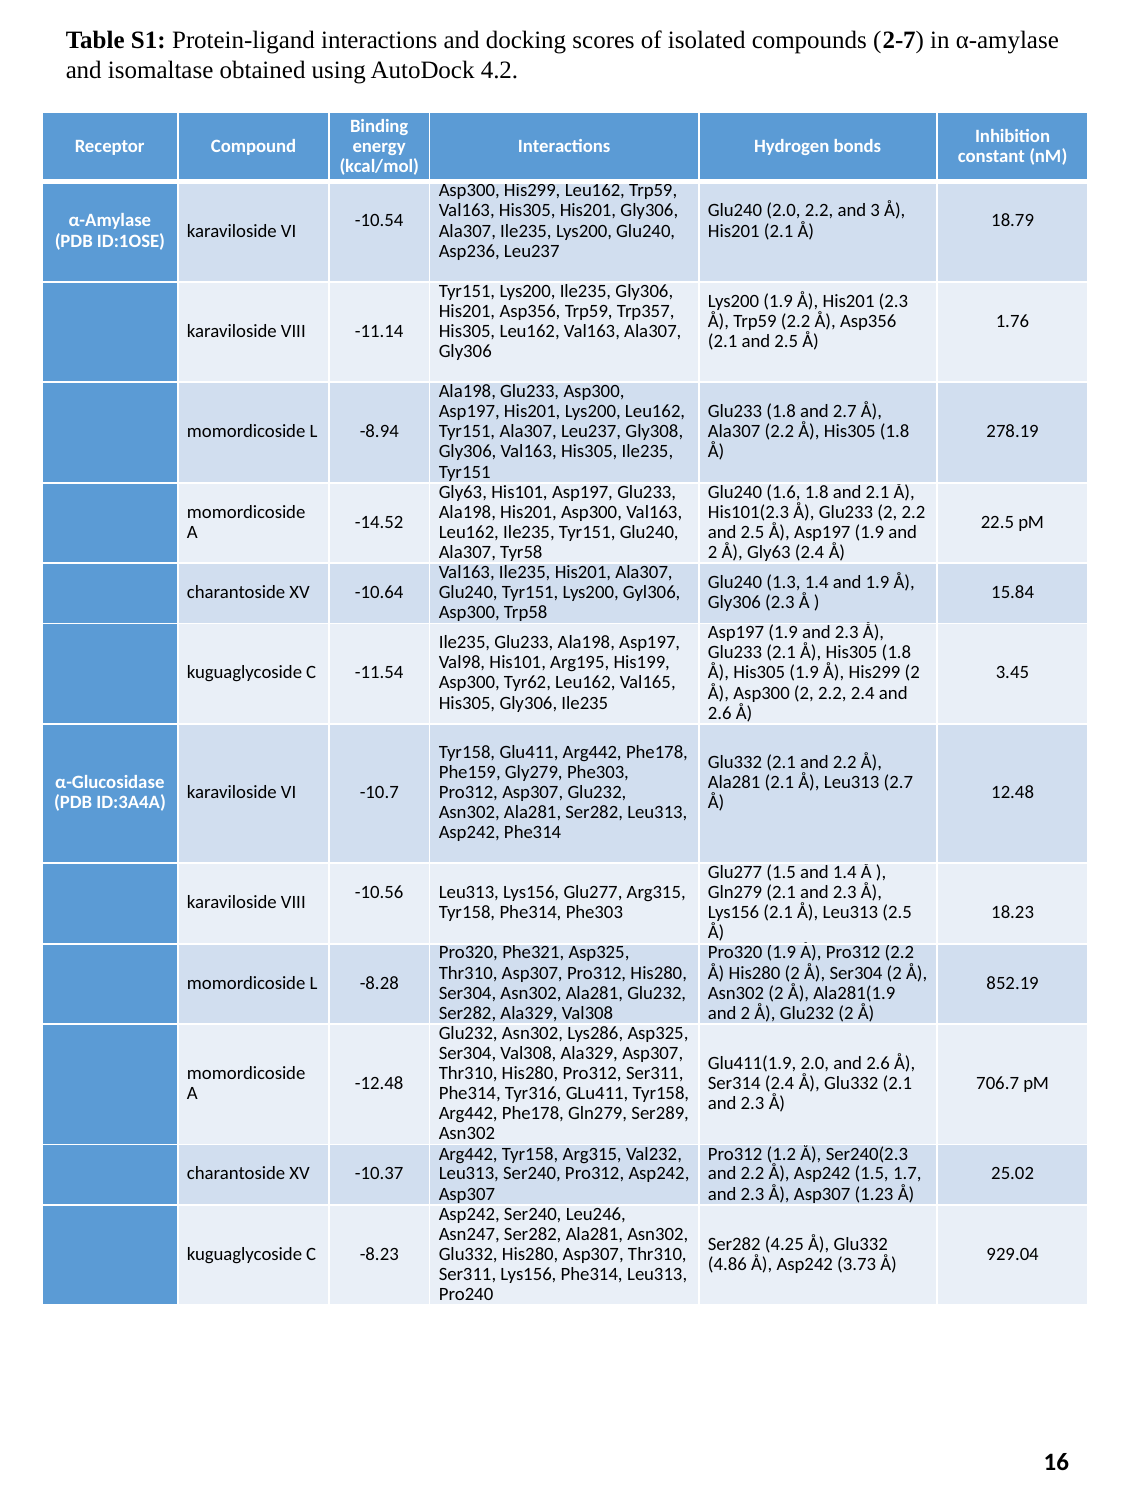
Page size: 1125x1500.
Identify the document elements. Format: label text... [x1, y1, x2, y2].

table_cell [43, 484, 177, 562]
slide_number 16 [831, 1420, 1085, 1500]
table_cell karaviloside VIII [179, 283, 328, 381]
table_cell [43, 283, 177, 381]
table_cell -14.52 [330, 484, 429, 562]
table_header Binding energy (kcal/mol) [330, 113, 429, 179]
table_cell -10.37 [330, 1145, 429, 1204]
table_cell Asp197 (1.9 and 2.3 Å), Glu233 (2.1 Å), His305 (1.8 Å), His305 (1.9 Å), His299 (2 Å), Asp300 (2, 2.2, 2.4 and 2.6 Å) [700, 624, 936, 723]
table_cell [43, 1025, 177, 1144]
table_cell charantoside XV [179, 1145, 328, 1204]
table_cell momordicoside L [179, 945, 328, 1023]
table_cell Pro320 (1.9 Å), Pro312 (2.2 Å) His280 (2 Å), Ser304 (2 Å), Asn302 (2 Å), Ala281(1.9 and 2 Å), Glu232 (2 Å) [700, 945, 936, 1023]
table_cell Glu232, Asn302, Lys286, Asp325, Ser304, Val308, Ala329, Asp307, Thr310, His280, Pro312, Ser311, Phe314, Tyr316, GLu411, Tyr158, Arg442, Phe178, Gln279, Ser289, Asn302 [430, 1025, 698, 1144]
table_cell Pro320, Phe321, Asp325, Thr310, Asp307, Pro312, His280, Ser304, Asn302, Ala281, Glu232, Ser282, Ala329, Val308 [430, 945, 698, 1023]
table_cell kuguaglycoside C [179, 1206, 328, 1304]
table_cell Glu332 (2.1 and 2.2 Å), Ala281 (2.1 Å), Leu313 (2.7 Å) [700, 725, 936, 862]
table_cell Glu240 (2.0, 2.2, and 3 Å), His201 (2.1 Å) [700, 184, 936, 281]
table_cell Ile235, Glu233, Ala198, Asp197, Val98, His101, Arg195, His199, Asp300, Tyr62, Leu162, Val165, His305, Gly306, Ile235 [430, 624, 698, 723]
table_cell Arg442, Tyr158, Arg315, Val232, Leu313, Ser240, Pro312, Asp242, Asp307 [430, 1145, 698, 1204]
table_cell Leu313, Lys156, Glu277, Arg315, Tyr158, Phe314, Phe303 [430, 864, 698, 943]
table_cell -12.48 [330, 1025, 429, 1144]
table_cell Glu240 (1.6, 1.8 and 2.1 Å), His101(2.3 Å), Glu233 (2, 2.2 and 2.5 Å), Asp197 (1.9 and 2 Å), Gly63 (2.4 Å) [700, 484, 936, 562]
table_cell -8.23 [330, 1206, 429, 1304]
table_cell 15.84 [938, 564, 1087, 623]
table_cell Asp242, Ser240, Leu246, Asn247, Ser282, Ala281, Asn302, Glu332, His280, Asp307, Thr310, Ser311, Lys156, Phe314, Leu313, Pro240 [430, 1206, 698, 1304]
table_cell momordicoside A [179, 1025, 328, 1144]
table_cell -10.7 [330, 725, 429, 862]
table_cell Ala198, Glu233, Asp300, Asp197, His201, Lys200, Leu162, Tyr151, Ala307, Leu237, Gly308, Gly306, Val163, His305, Ile235, Tyr151 [430, 383, 698, 482]
table_cell 18.79 [938, 184, 1087, 281]
table_cell Glu240 (1.3, 1.4 and 1.9 Å), Gly306 (2.3 Å ) [700, 564, 936, 623]
table_cell Asp300, His299, Leu162, Trp59, Val163, His305, His201, Gly306, Ala307, Ile235, Lys200, Glu240, Asp236, Leu237 [430, 184, 698, 281]
table_cell Gly63, His101, Asp197, Glu233, Ala198, His201, Asp300, Val163, Leu162, Ile235, Tyr151, Glu240, Ala307, Tyr58 [430, 484, 698, 562]
table_cell -11.14 [330, 283, 429, 381]
table_cell [43, 624, 177, 723]
table_cell Tyr158, Glu411, Arg442, Phe178, Phe159, Gly279, Phe303, Pro312, Asp307, Glu232, Asn302, Ala281, Ser282, Leu313, Asp242, Phe314 [430, 725, 698, 862]
table_cell Lys200 (1.9 Å), His201 (2.3 Å), Trp59 (2.2 Å), Asp356 (2.1 and 2.5 Å) [700, 283, 936, 381]
table_cell -10.56 [330, 864, 429, 943]
table_cell Pro312 (1.2 Å), Ser240(2.3 and 2.2 Å), Asp242 (1.5, 1.7, and 2.3 Å), Asp307 (1.23 Å) [700, 1145, 936, 1204]
table_cell karaviloside VI [179, 725, 328, 862]
table_cell Glu411(1.9, 2.0, and 2.6 Å), Ser314 (2.4 Å), Glu332 (2.1 and 2.3 Å) [700, 1025, 936, 1144]
table_cell [43, 564, 177, 623]
table_header Receptor [43, 113, 177, 179]
table_cell [43, 1206, 177, 1304]
table_cell 929.04 [938, 1206, 1087, 1304]
table_cell 22.5 pM [938, 484, 1087, 562]
table_cell kuguaglycoside C [179, 624, 328, 723]
table_cell -10.64 [330, 564, 429, 623]
table_cell [43, 383, 177, 482]
table_header Inhibition constant (nM) [938, 113, 1087, 179]
table_cell charantoside XV [179, 564, 328, 623]
table_cell 278.19 [938, 383, 1087, 482]
table_cell Glu233 (1.8 and 2.7 Å), Ala307 (2.2 Å), His305 (1.8 Å) [700, 383, 936, 482]
table_cell -8.28 [330, 945, 429, 1023]
table_header Hydrogen bonds [700, 113, 936, 179]
table_cell [43, 1145, 177, 1204]
table_cell Ser282 (4.25 Å), Glu332 (4.86 Å), Asp242 (3.73 Å) [700, 1206, 936, 1304]
table_header Compound [179, 113, 328, 179]
text_box Table S1: Protein-ligand interactions and docking scores of isolated compounds (2-7) in α-amylase and isomaltase obtained using AutoDock 4.2. [51, 16, 1076, 92]
table_cell karaviloside VI [179, 184, 328, 281]
table_cell 852.19 [938, 945, 1087, 1023]
table_cell karaviloside VIII [179, 864, 328, 943]
table_cell -10.54 [330, 184, 429, 281]
table_cell Glu277 (1.5 and 1.4 Å ), Gln279 (2.1 and 2.3 Å), Lys156 (2.1 Å), Leu313 (2.5 Å) [700, 864, 936, 943]
table_cell 12.48 [938, 725, 1087, 862]
table_header Interactions [430, 113, 698, 179]
table_cell Val163, Ile235, His201, Ala307, Glu240, Tyr151, Lys200, Gyl306, Asp300, Trp58 [430, 564, 698, 623]
table_cell 3.45 [938, 624, 1087, 723]
table_cell [43, 864, 177, 943]
table_cell 706.7 pM [938, 1025, 1087, 1144]
table_cell momordicoside A [179, 484, 328, 562]
table_cell Tyr151, Lys200, Ile235, Gly306, His201, Asp356, Trp59, Trp357, His305, Leu162, Val163, Ala307, Gly306 [430, 283, 698, 381]
table_cell α-Amylase (PDB ID:1OSE) [43, 184, 177, 281]
table_cell 1.76 [938, 283, 1087, 381]
table_cell momordicoside L [179, 383, 328, 482]
table_cell -11.54 [330, 624, 429, 723]
table_cell [43, 945, 177, 1023]
table_cell α-Glucosidase (PDB ID:3A4A) [43, 725, 177, 862]
table_cell 18.23 [938, 864, 1087, 943]
table_cell -8.94 [330, 383, 429, 482]
table_cell 25.02 [938, 1145, 1087, 1204]
